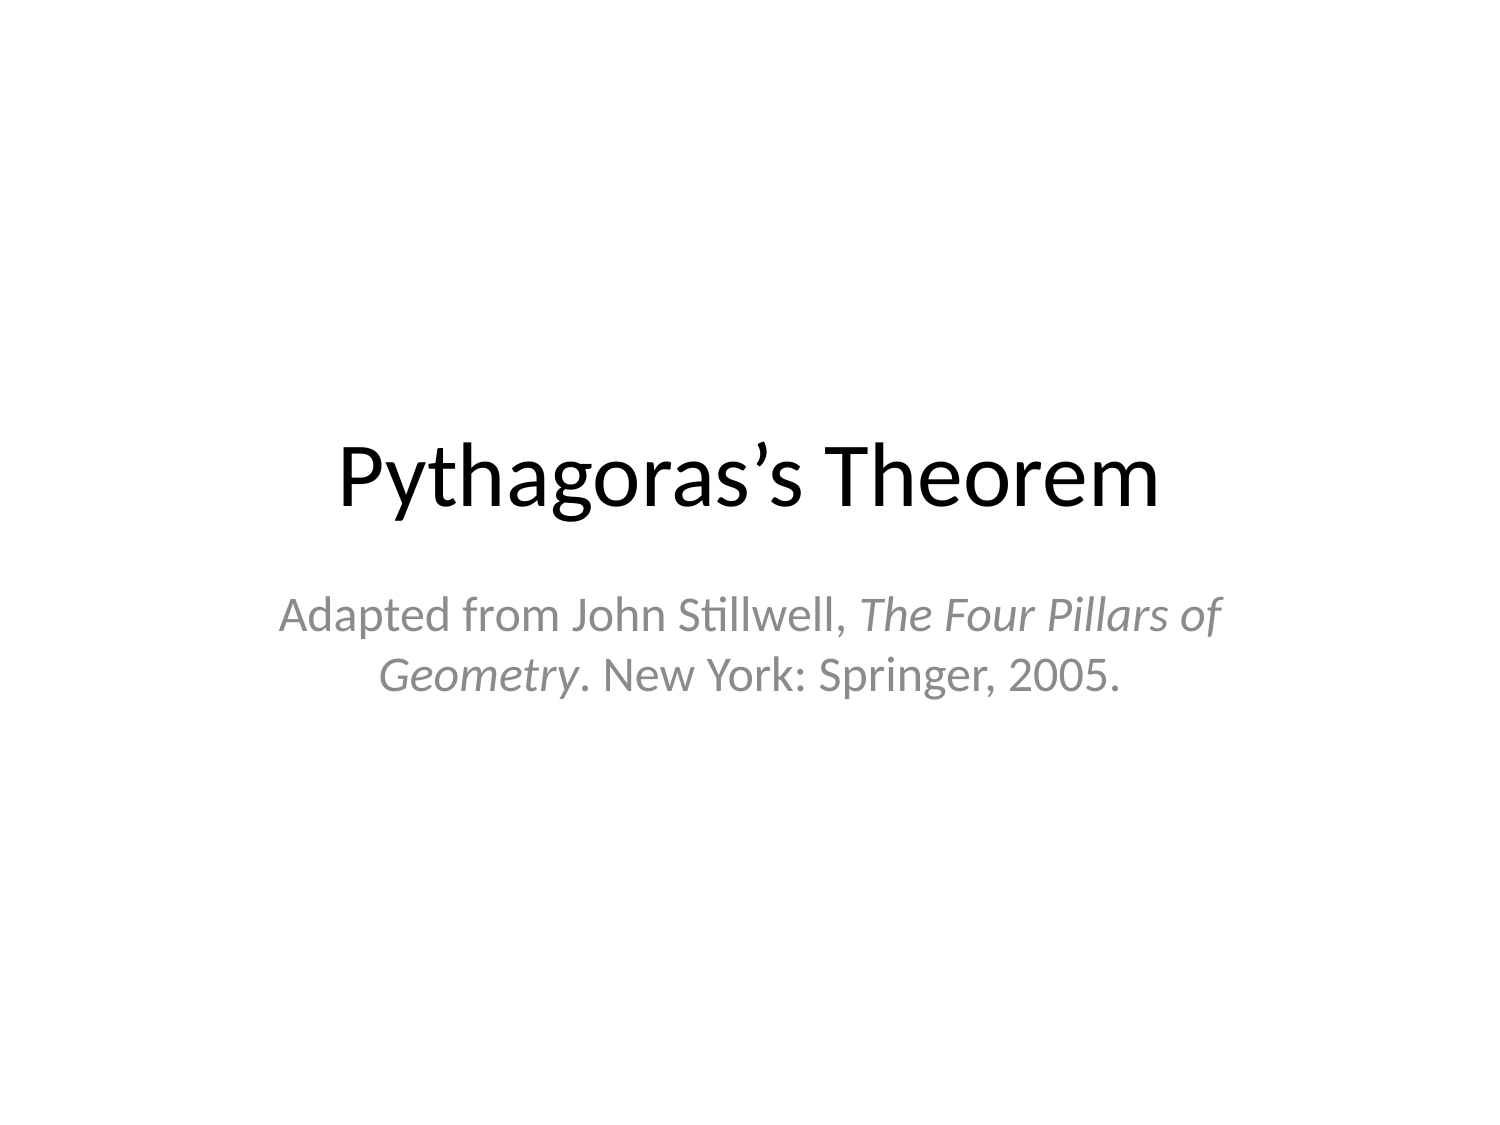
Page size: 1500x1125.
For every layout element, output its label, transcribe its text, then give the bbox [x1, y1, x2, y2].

subtitle Adapted from John Stillwell, The Four Pillars of Geometry. New York: Springer, 2005. [225, 574, 1275, 862]
title Pythagoras’s Theorem [112, 349, 1388, 591]
